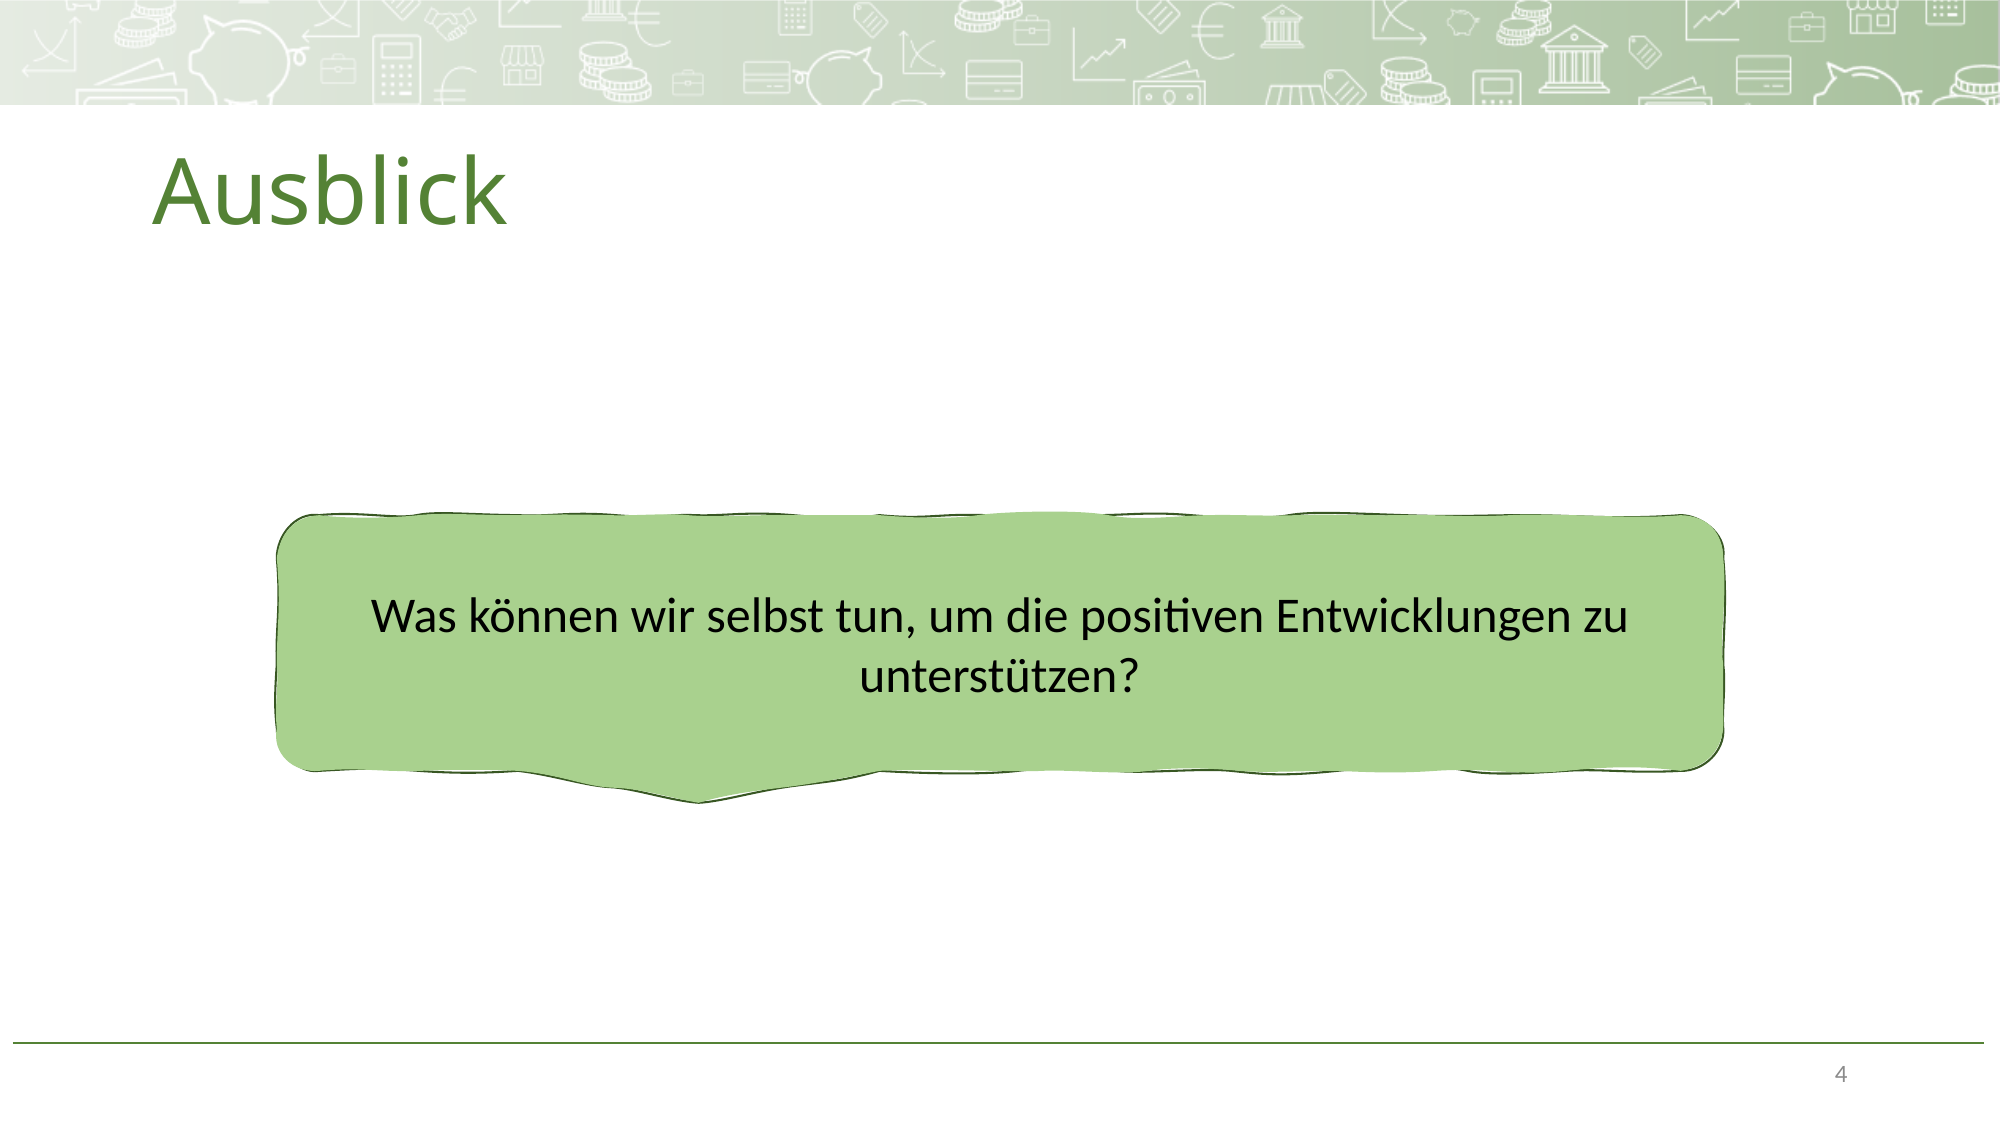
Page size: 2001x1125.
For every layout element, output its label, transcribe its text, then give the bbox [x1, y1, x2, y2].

picture [0, 0, 2000, 105]
title Ausblick [137, 111, 1863, 278]
slide_number 4 [1412, 1042, 1863, 1103]
text_box Was können wir selbst tun, um die positiven Entwicklungen zu unterstützen? [274, 511, 1727, 804]
